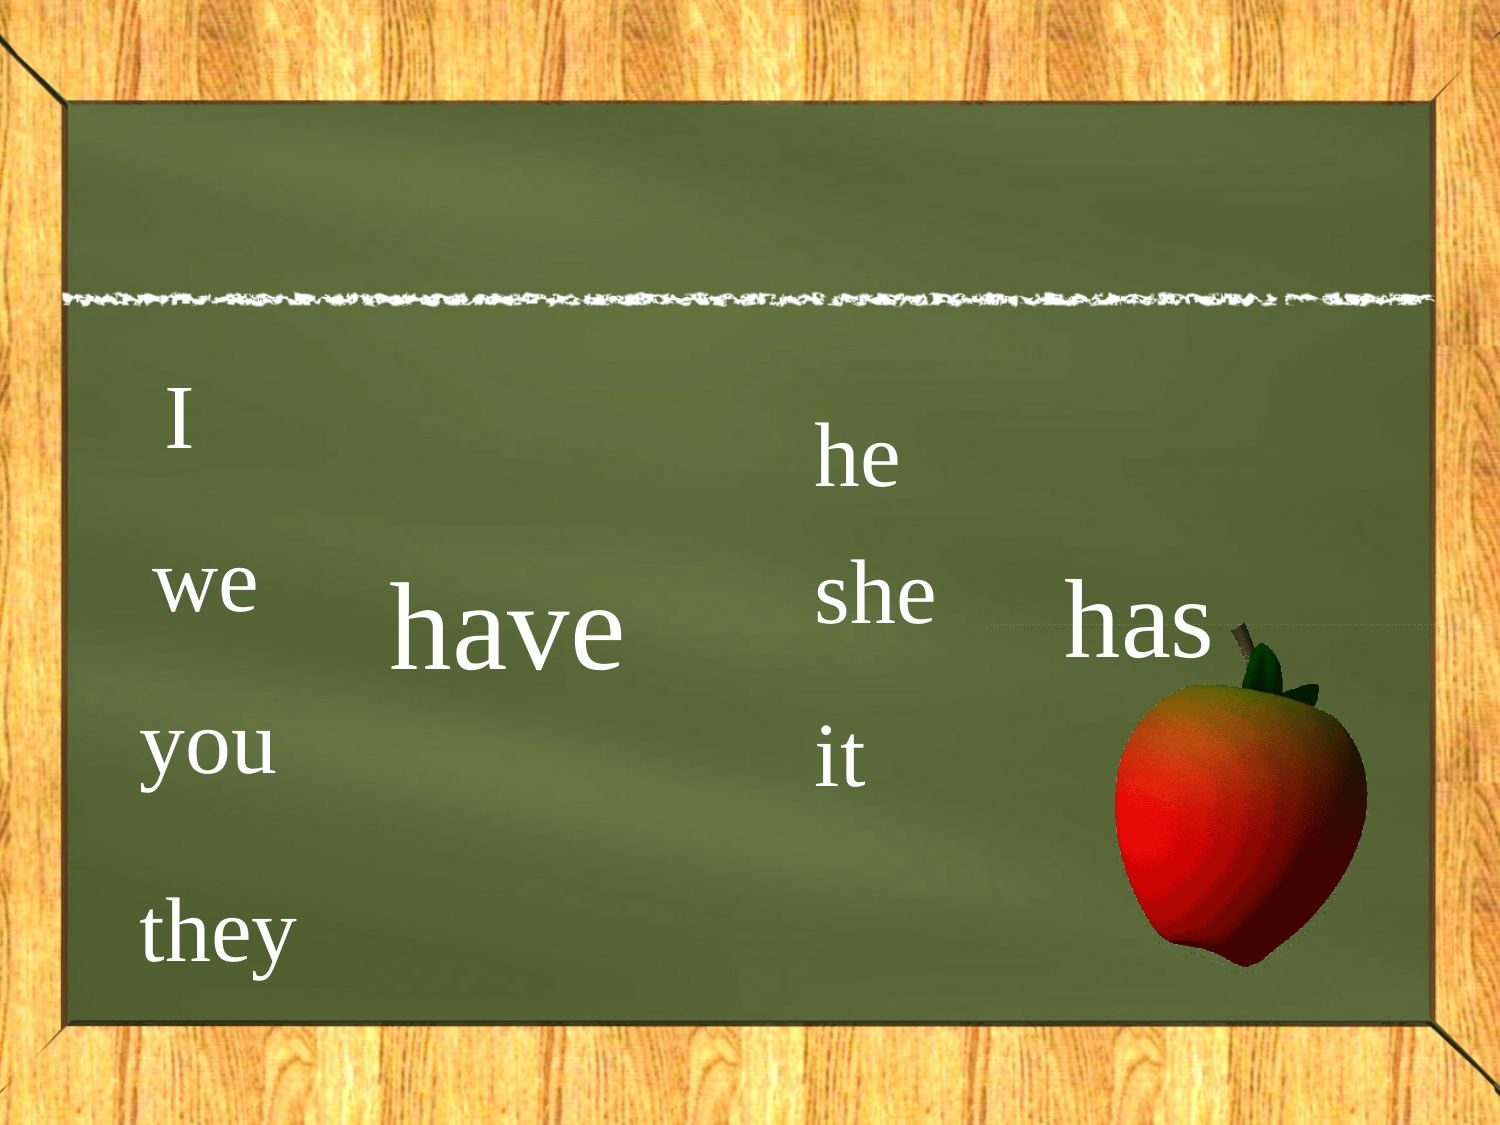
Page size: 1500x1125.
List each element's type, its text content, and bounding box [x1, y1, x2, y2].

text_box we [137, 512, 288, 638]
text_box you [124, 674, 363, 800]
text_box she [799, 524, 963, 650]
text_box have [375, 537, 725, 703]
text_box I [150, 349, 338, 475]
picture [0, 0, 1500, 1125]
text_box it [799, 687, 950, 813]
text_box he [799, 387, 963, 513]
text_box has [1050, 537, 1400, 610]
text_box they [125, 862, 375, 988]
